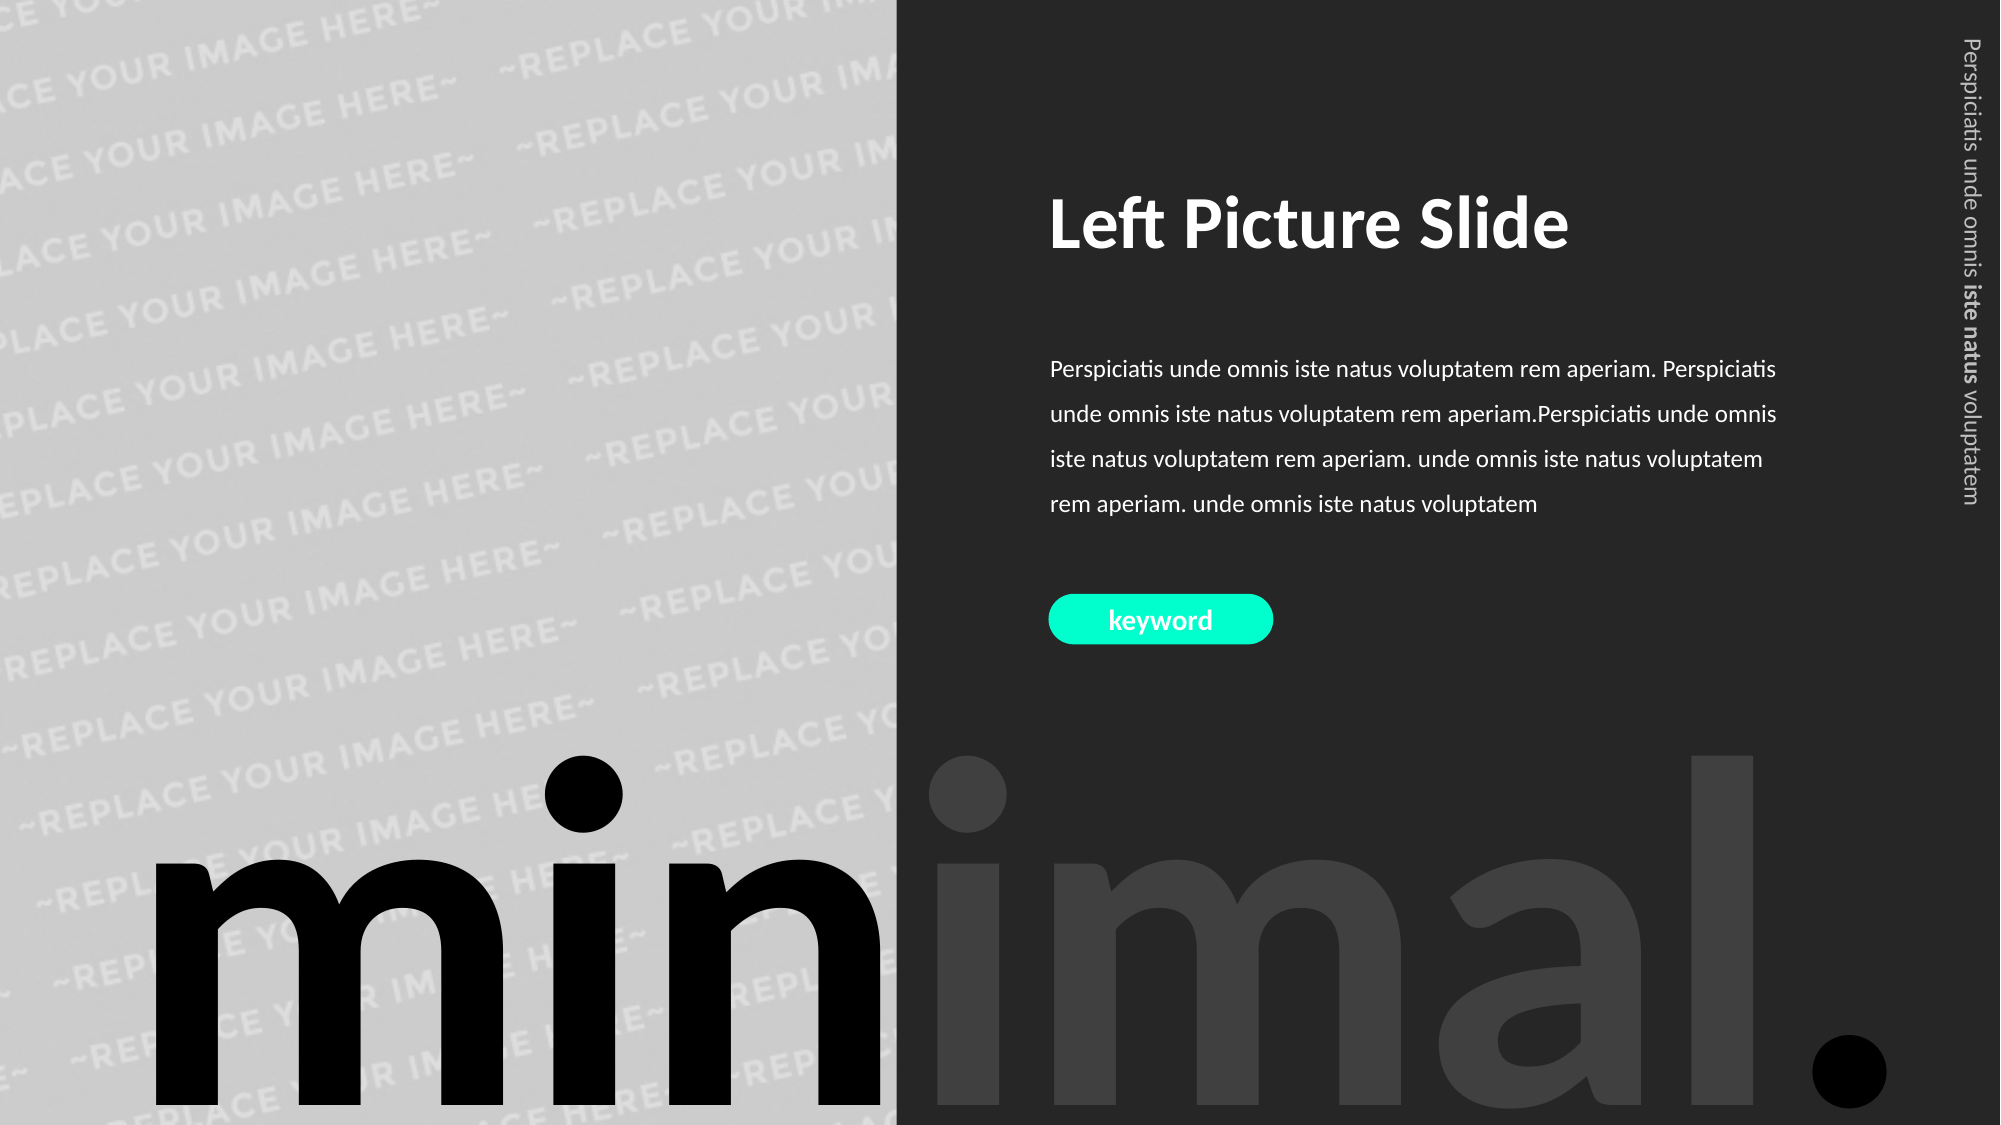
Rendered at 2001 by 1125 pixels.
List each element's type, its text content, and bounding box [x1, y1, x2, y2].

text_box Perspiciatis unde omnis iste natus voluptatem rem aperiam. Perspiciatis unde omnis iste natus voluptatem rem aperiam.Perspiciatis unde omnis iste natus voluptatem rem aperiam. unde omnis iste natus voluptatem rem aperiam. unde omnis iste natus voluptatem [1035, 330, 1813, 525]
text_box [1047, 592, 1275, 646]
text_box keyword [1093, 593, 1229, 644]
text_box Left Picture Slide [1035, 166, 1738, 271]
picture [0, 0, 897, 1125]
text_box Perspiciatis unde omnis iste natus voluptatem [1952, 24, 1997, 528]
text_box minimal. [116, 600, 1926, 1125]
